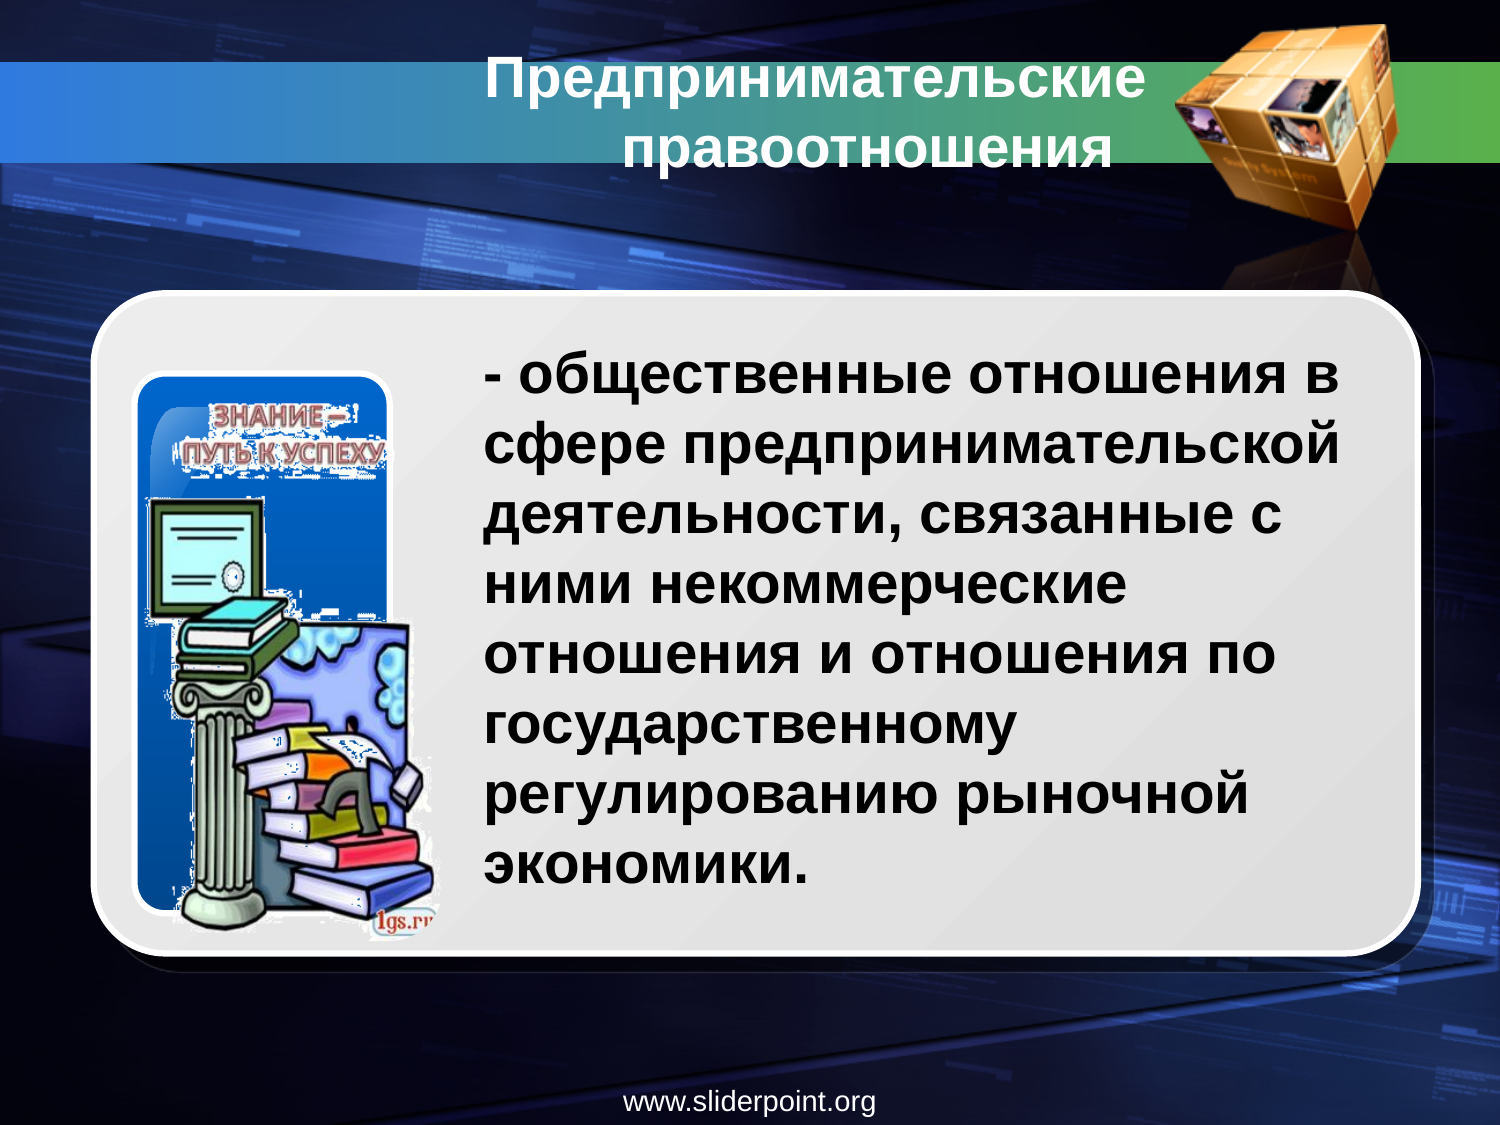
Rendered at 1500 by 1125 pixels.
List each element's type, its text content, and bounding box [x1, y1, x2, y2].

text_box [93, 293, 1419, 954]
picture [0, 0, 1500, 1125]
footer www.sliderpoint.org [512, 1074, 988, 1116]
title Предпринимательские правоотношения [74, 62, 1163, 156]
